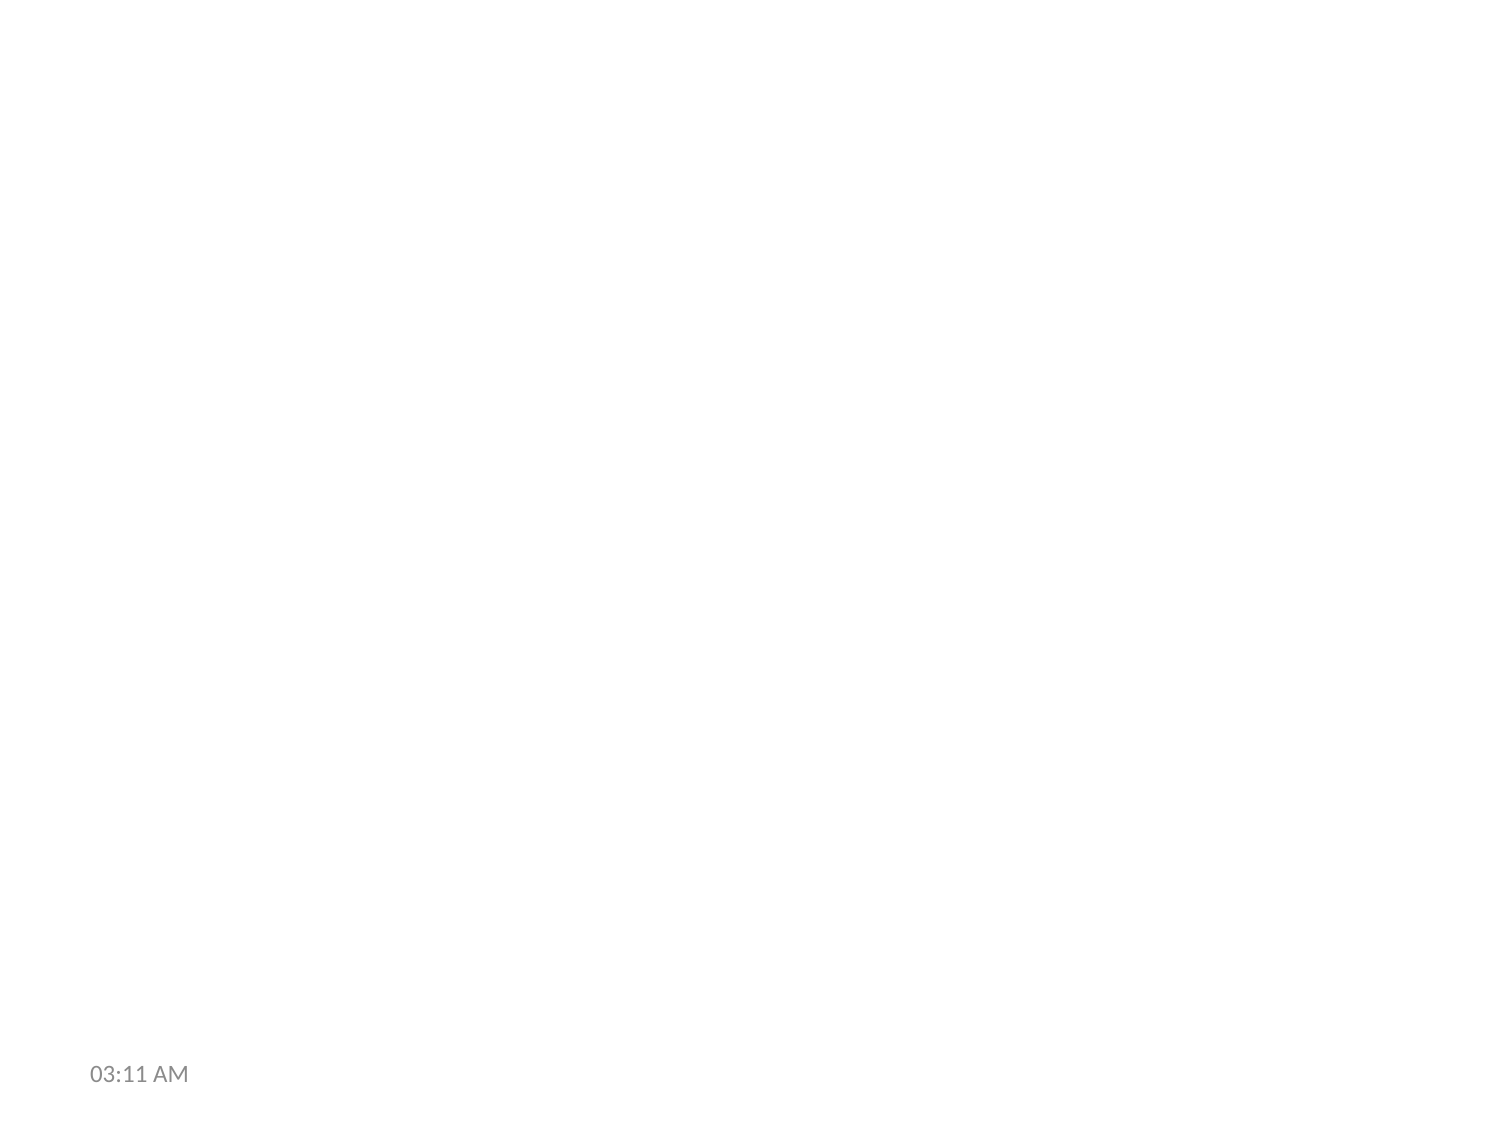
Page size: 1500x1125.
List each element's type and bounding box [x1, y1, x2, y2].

slide_number [75, 1042, 425, 1103]
